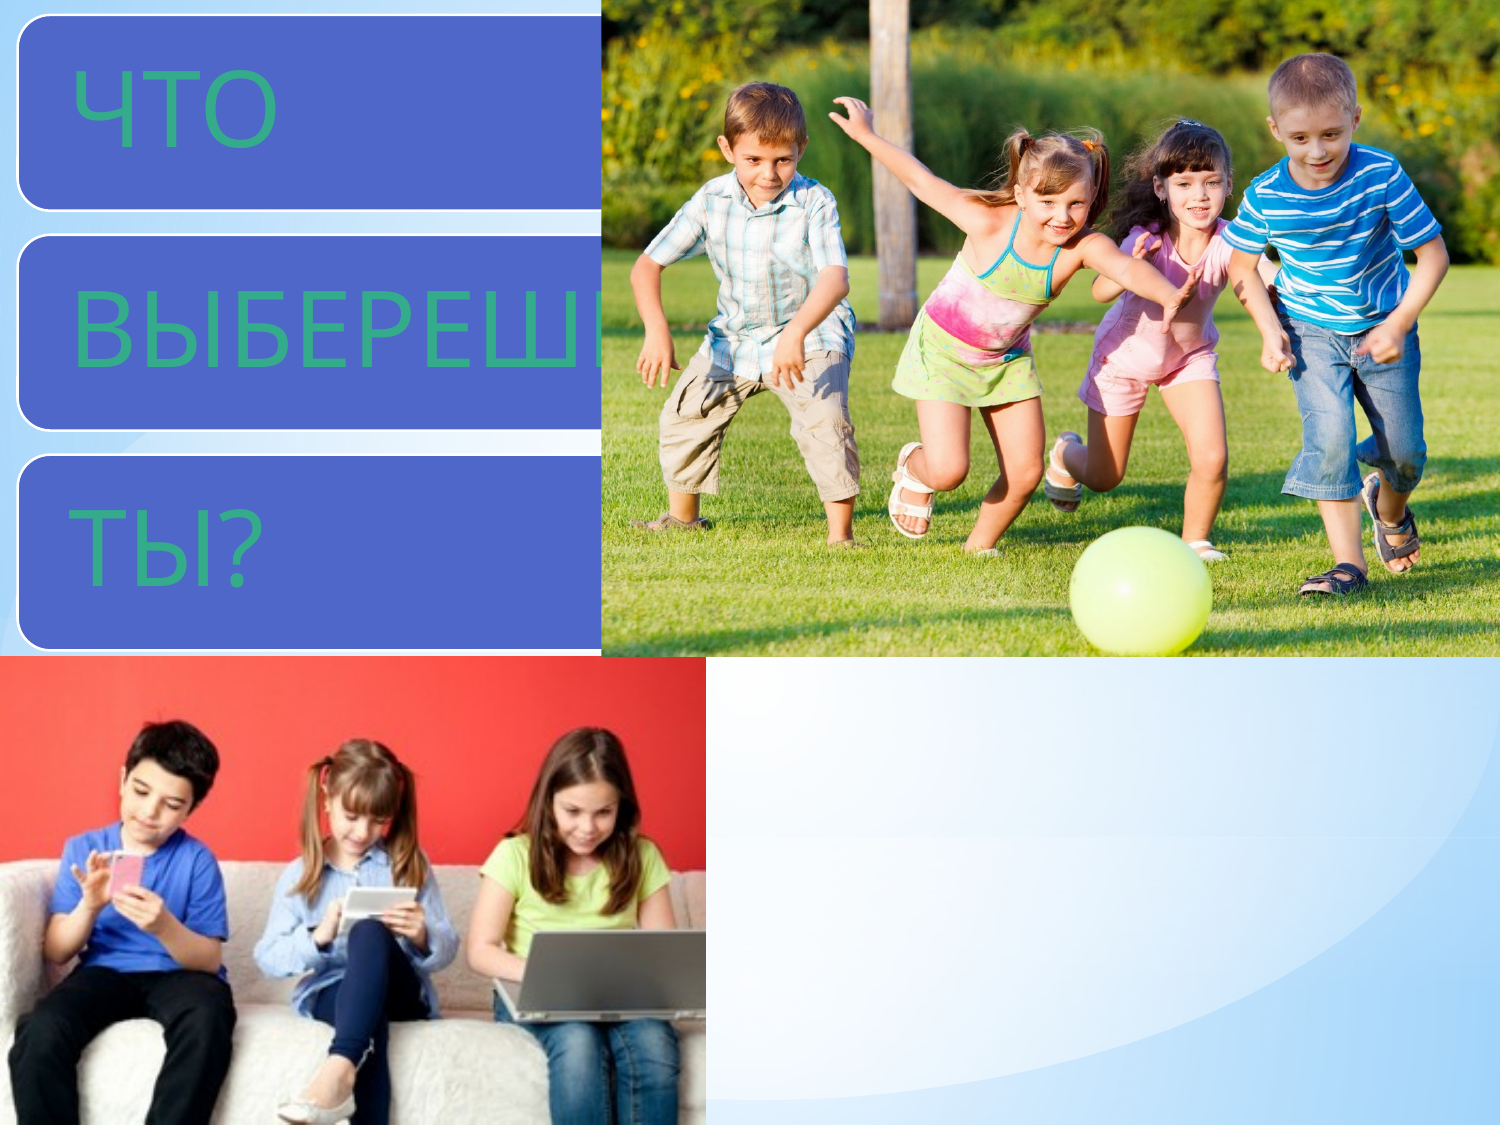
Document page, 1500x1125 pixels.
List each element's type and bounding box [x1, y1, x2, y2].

list [17, 8, 594, 653]
picture [0, 0, 1500, 1125]
